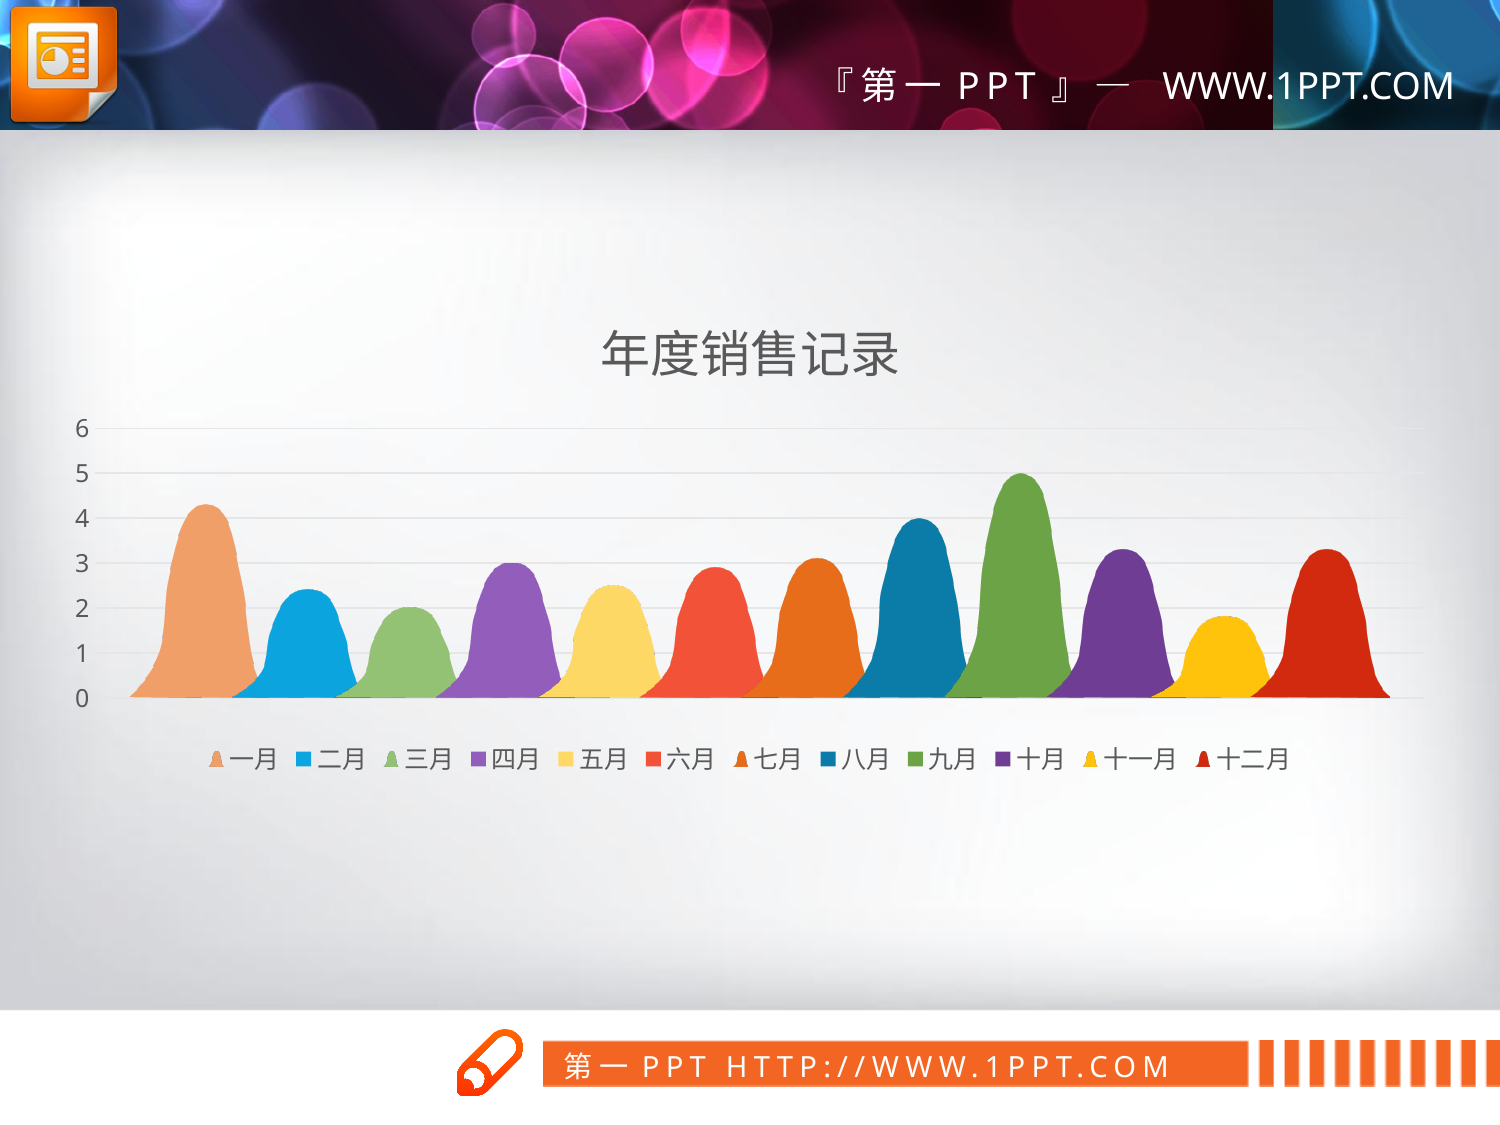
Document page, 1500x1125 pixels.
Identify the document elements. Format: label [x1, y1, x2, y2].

chart [46, 280, 1454, 783]
picture [543, 1040, 1500, 1087]
picture [0, 0, 1500, 1012]
